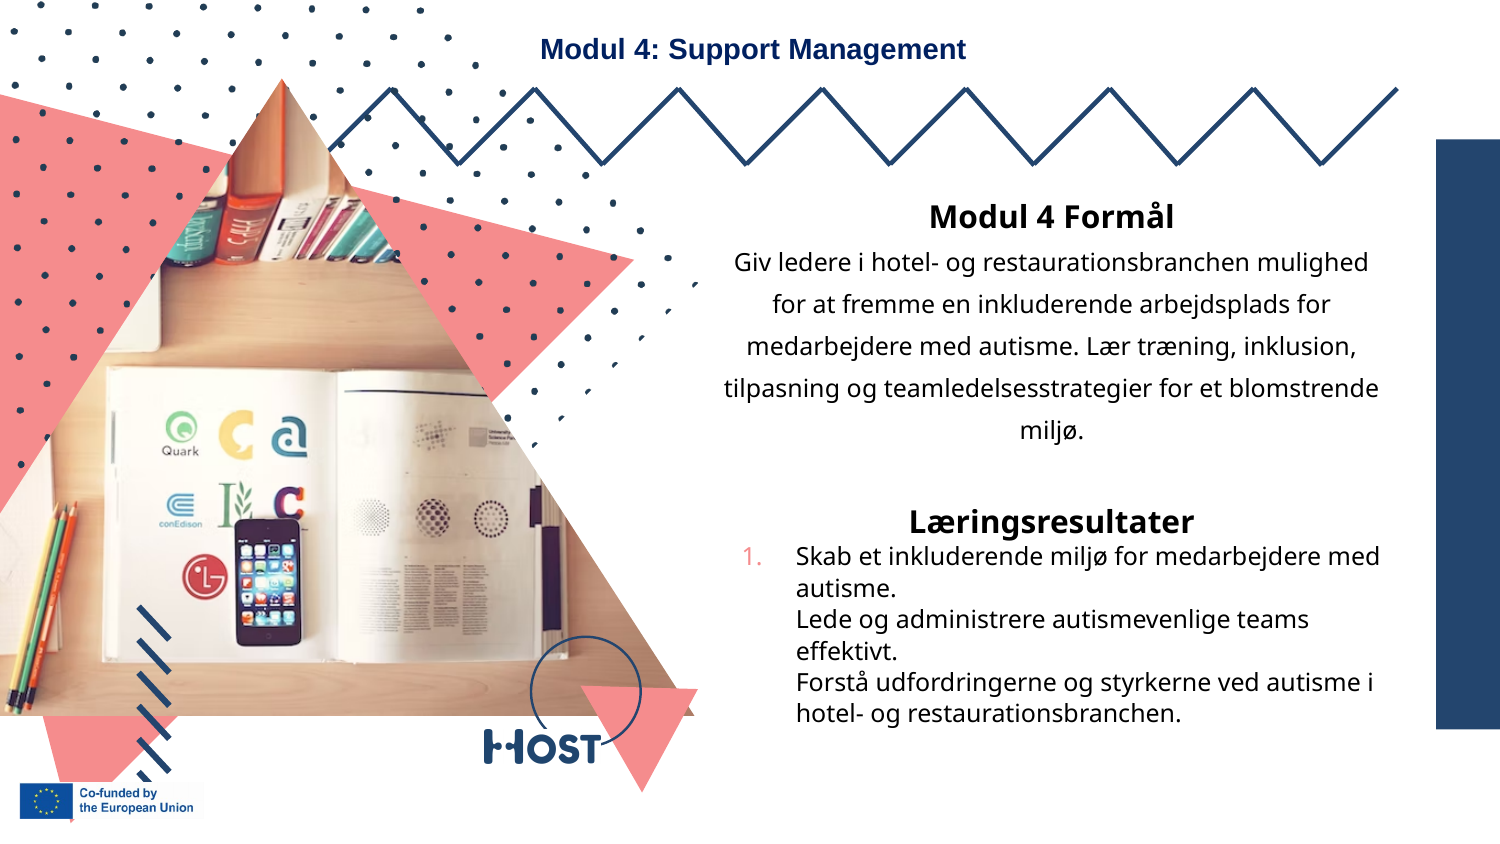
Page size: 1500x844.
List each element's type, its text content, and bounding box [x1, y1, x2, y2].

picture [484, 729, 601, 764]
text_box Modul 4: Support Management [525, 10, 1169, 73]
picture [0, 0, 705, 730]
list Modul 4 Formål Giv ledere i hotel- og restaurationsbranchen mulighed for at fremme en inkluderende arbejdsplads for medarbejdere med autisme. Lær træning, inklusion, tilpasning og teamledelsesstrategier for et blomstrende miljø. Læringsresultater Skab et inkluderende miljø for medarbejdere med autisme. Lede og administrere autismevenlige teams effektivt. Forstå udfordringerne og styrkerne ved autisme i hotel- og restaurationsbranchen. [705, 166, 1399, 831]
picture [19, 781, 204, 820]
picture [684, 707, 695, 716]
picture [533, 639, 639, 716]
